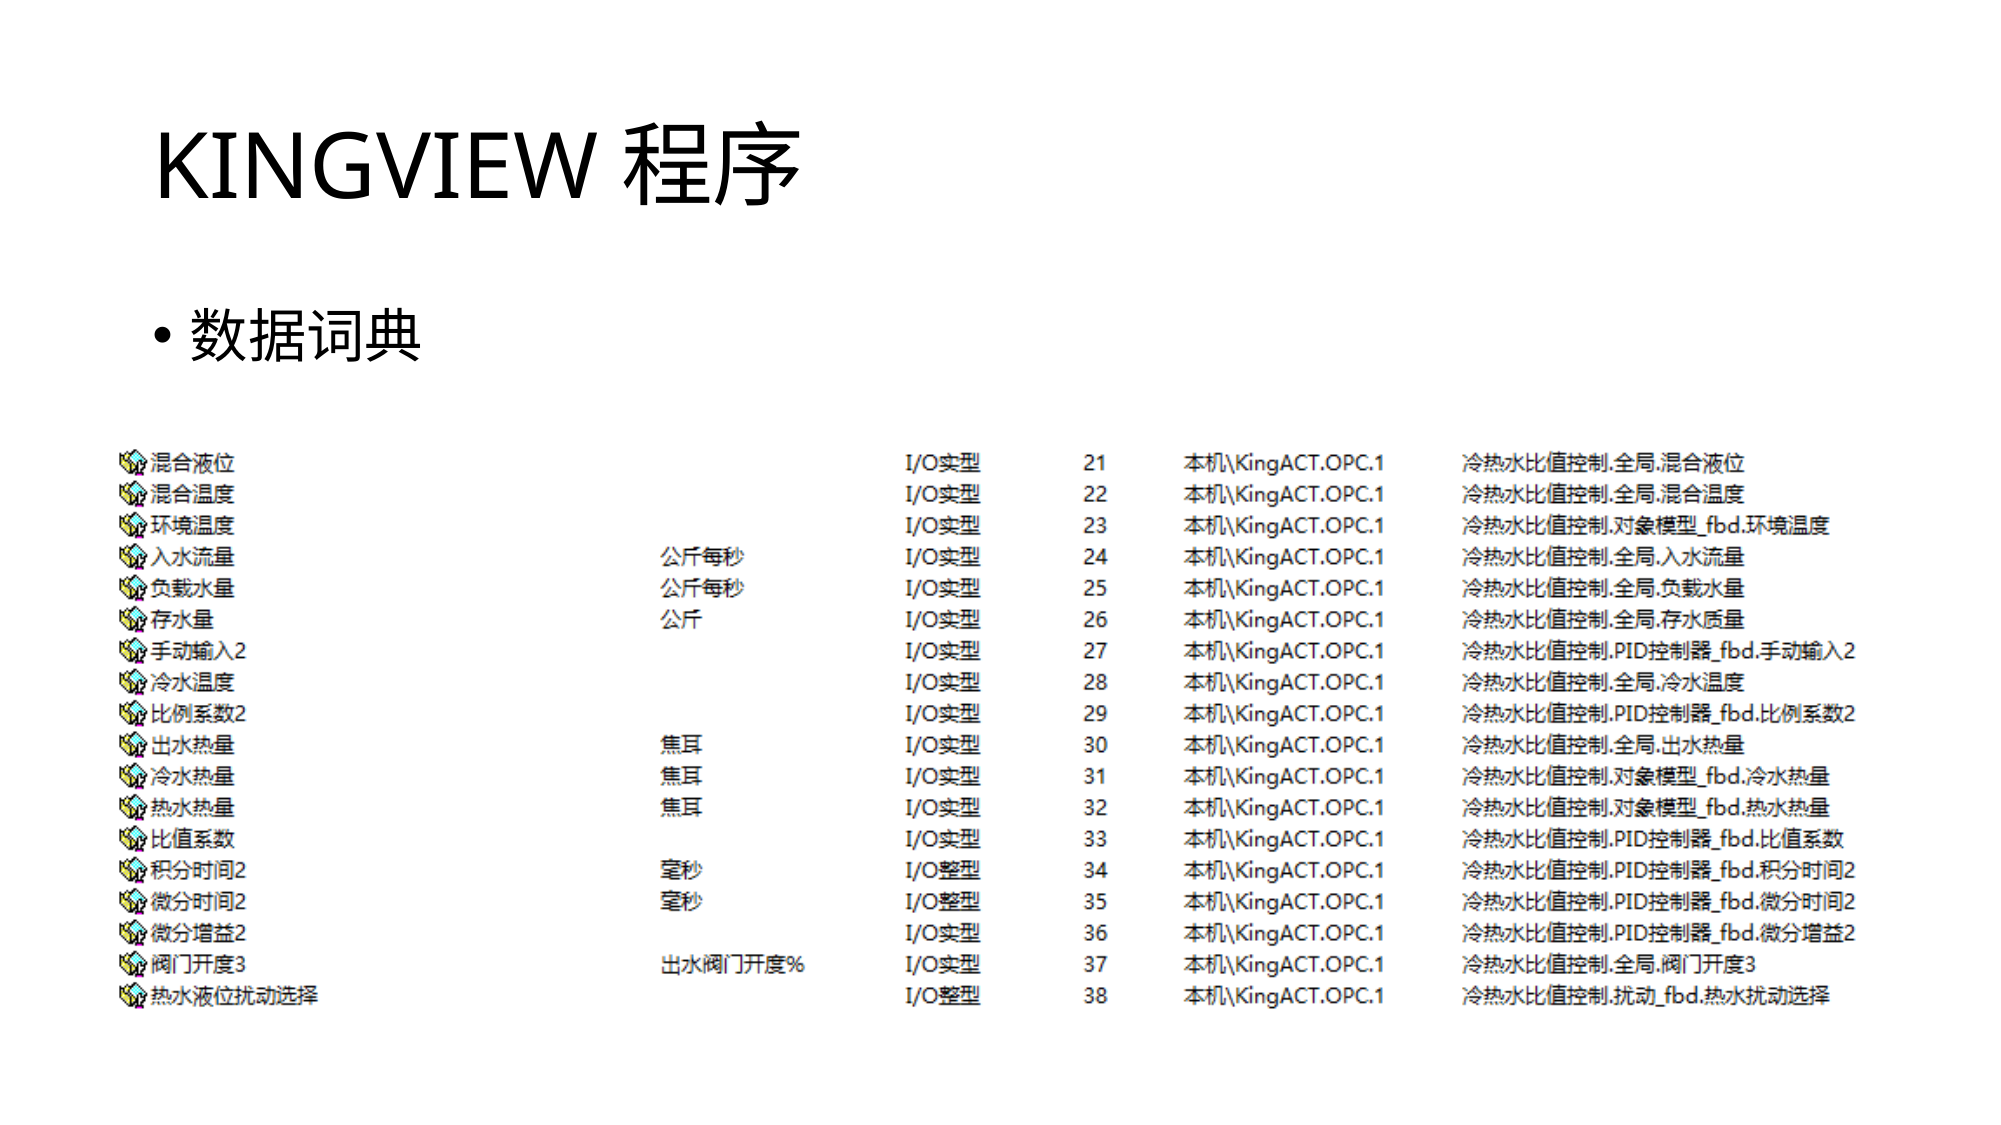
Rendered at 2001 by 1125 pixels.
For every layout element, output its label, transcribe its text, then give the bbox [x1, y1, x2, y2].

list 数据词典 [137, 299, 1863, 448]
picture [118, 448, 1882, 1014]
title KINGVIEW程序 [137, 59, 1863, 278]
